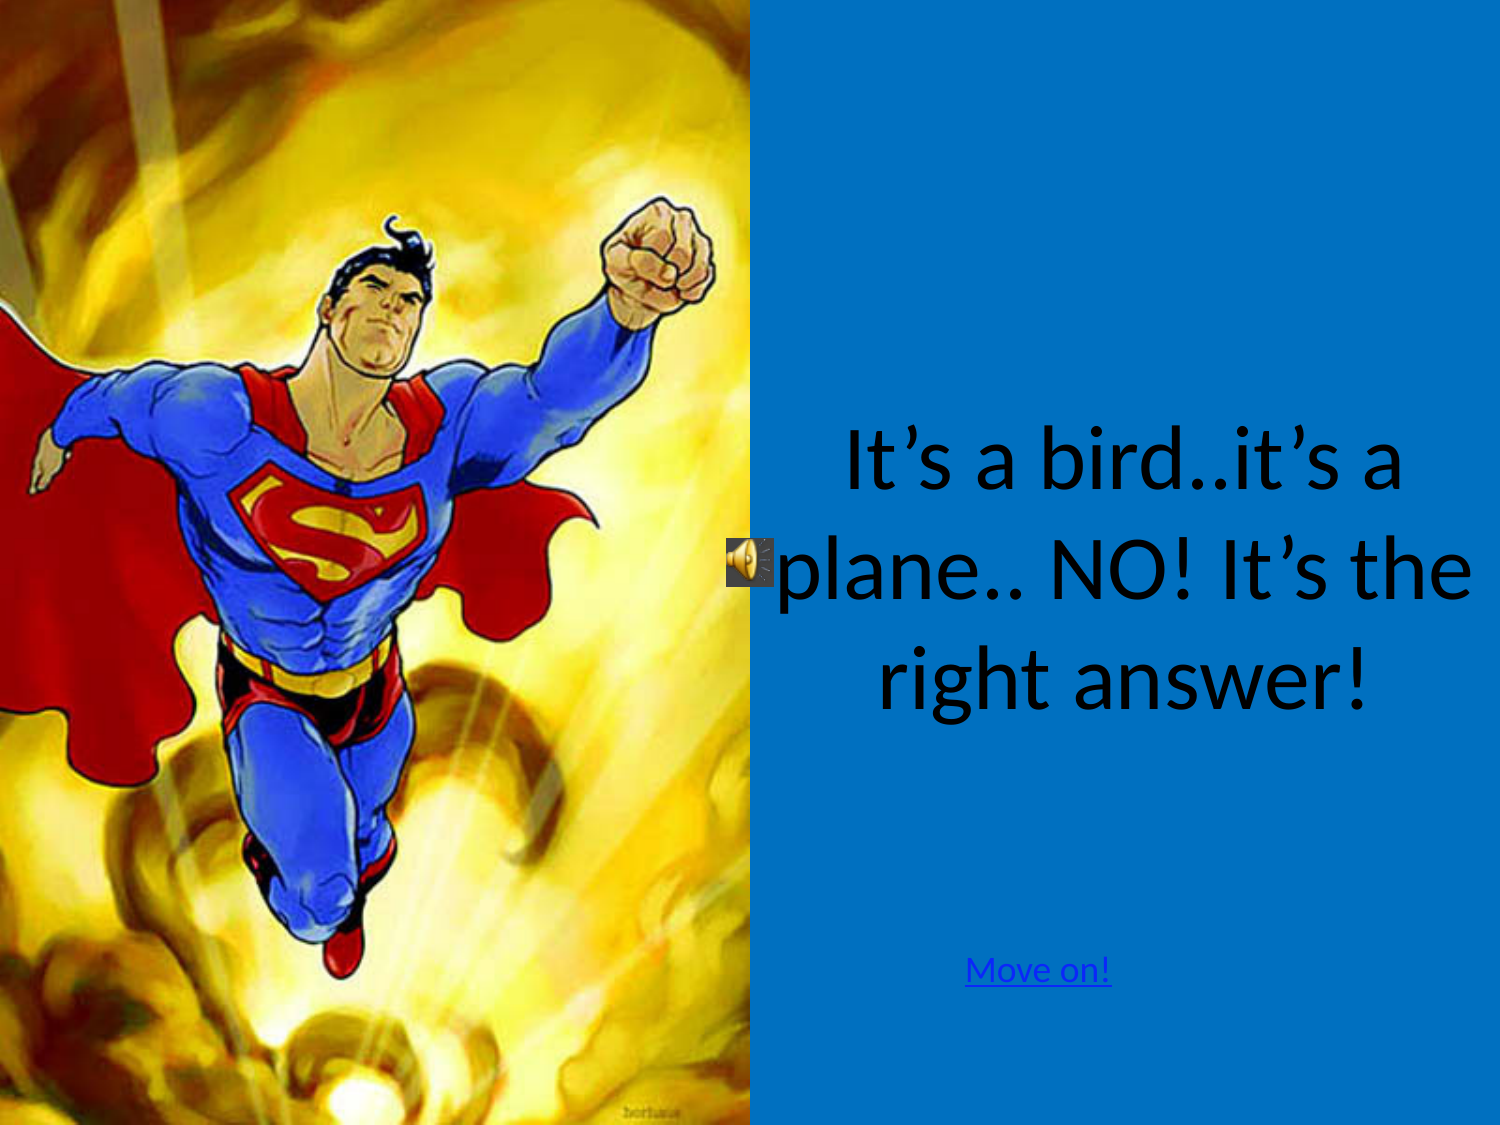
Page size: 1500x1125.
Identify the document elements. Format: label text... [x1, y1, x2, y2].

title It’s a bird..it’s a plane.. NO! It’s the right answer! [751, 0, 1500, 1125]
picture [724, 537, 776, 588]
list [0, 0, 751, 1125]
text_box Move on! [949, 937, 1325, 998]
